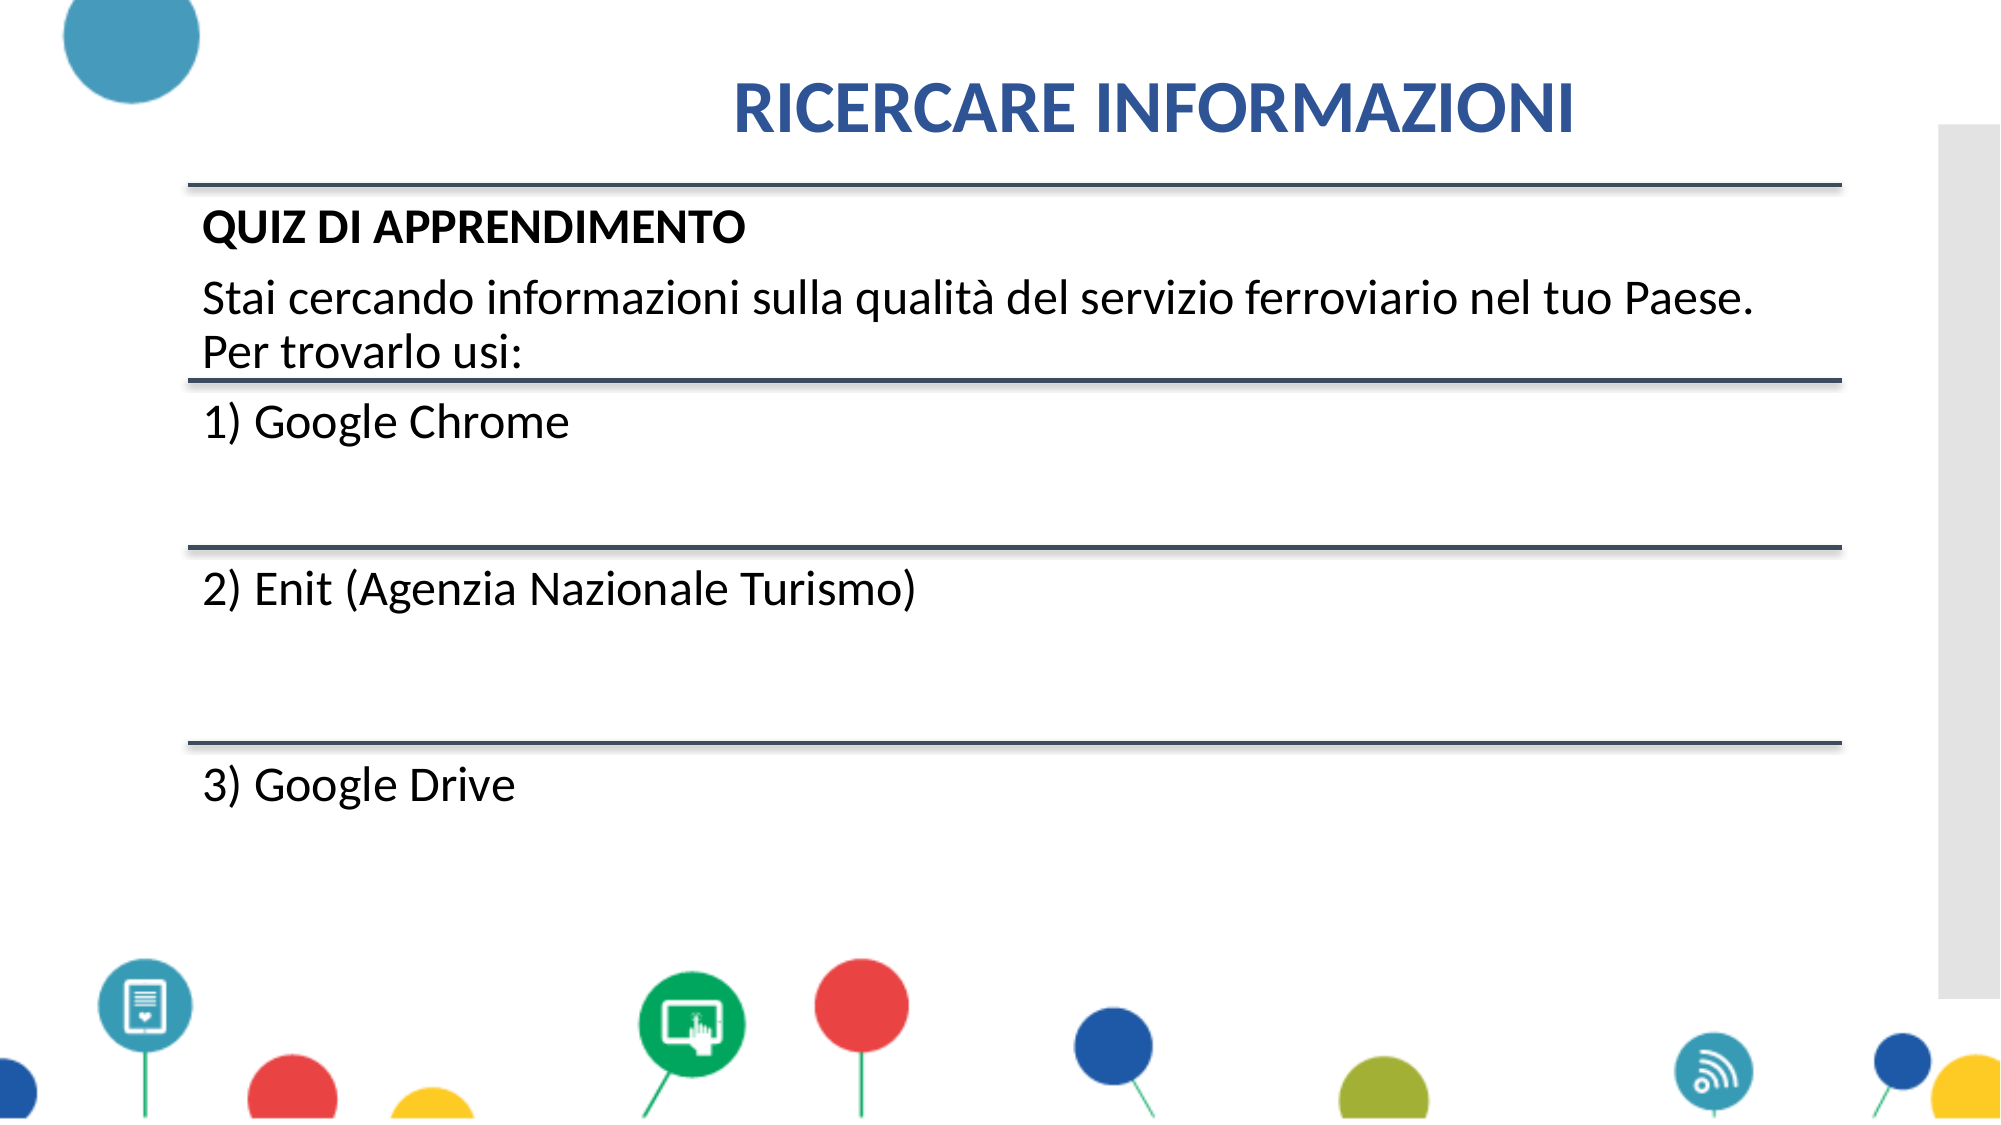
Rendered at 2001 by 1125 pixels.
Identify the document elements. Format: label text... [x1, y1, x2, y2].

text_box [0, 0, 2000, 1125]
text_box [1938, 124, 2000, 999]
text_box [187, 184, 1843, 939]
title Ricercare informazioni [218, 0, 2000, 218]
